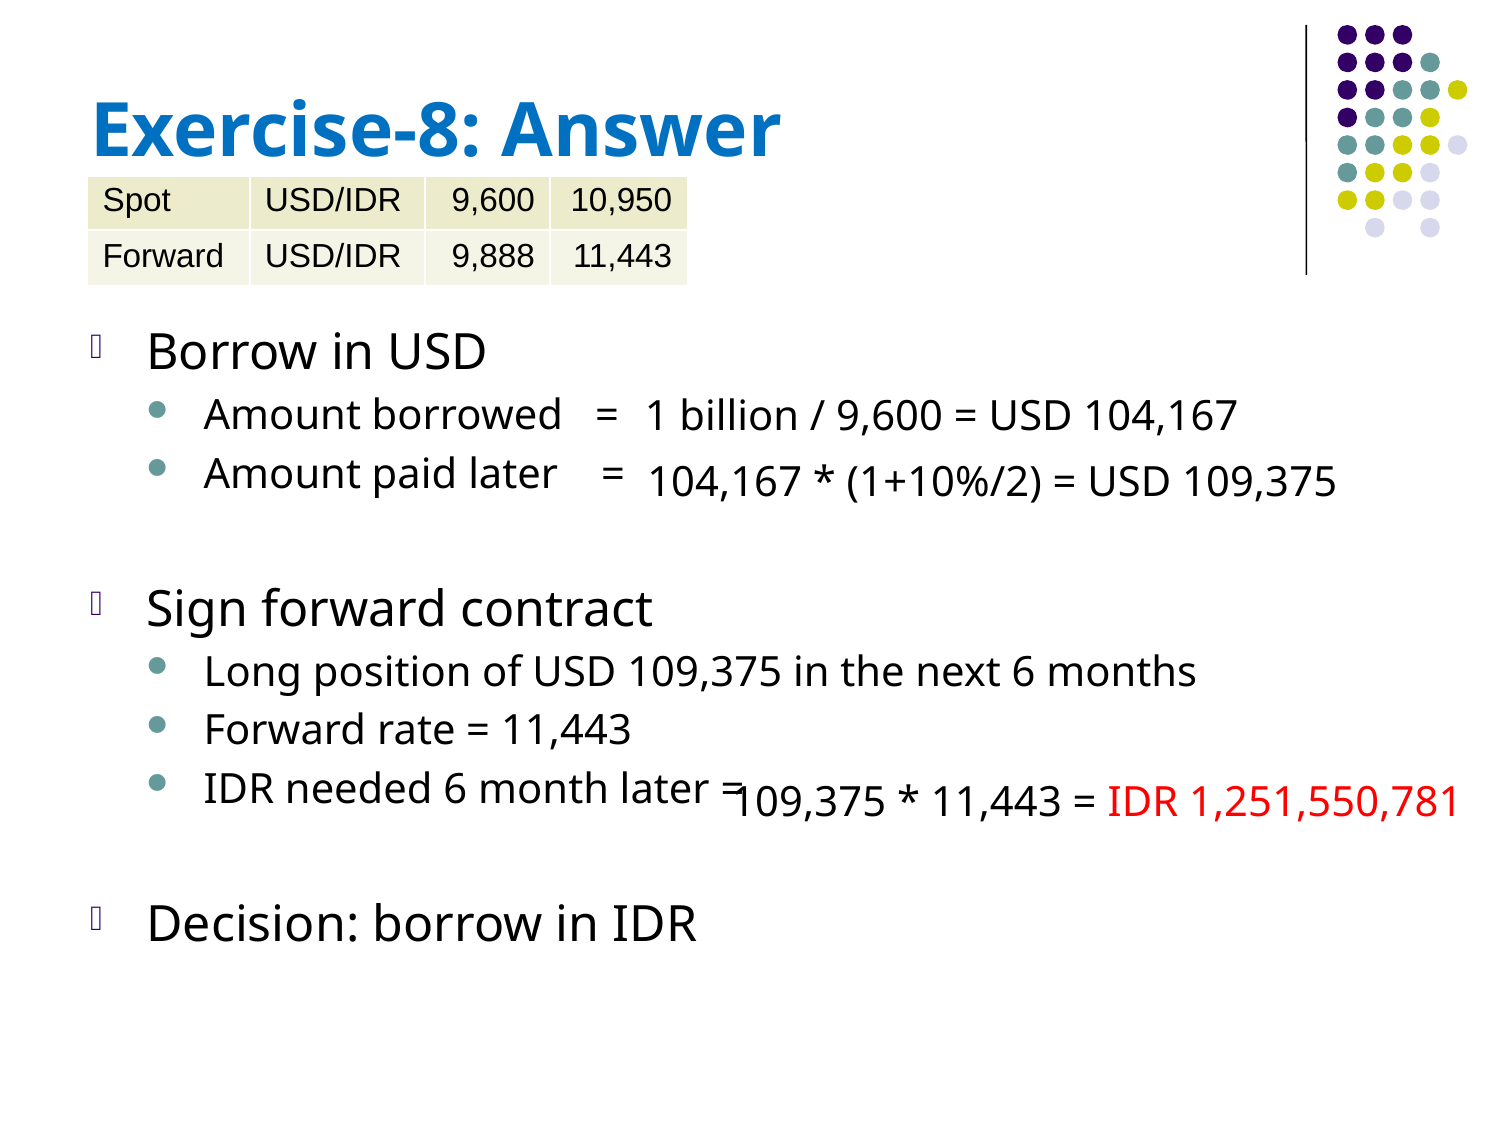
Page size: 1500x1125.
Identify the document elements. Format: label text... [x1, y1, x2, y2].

list Borrow in USD Amount borrowed = Amount paid later = Sign forward contract Long position of USD 109,375 in the next 6 months Forward rate = 11,443 IDR needed 6 month later = Decision: borrow in IDR [74, 312, 1426, 1006]
text_box 1 billion / 9,600 = USD 104,167 [630, 381, 1265, 447]
text_box 109,375 * 11,443 = IDR 1,251,550,781 [716, 766, 1489, 832]
title Exercise-8: Answer [74, 19, 1313, 233]
text_box 104,167 * (1+10%/2) = USD 109,375 [632, 446, 1364, 512]
table_cell 11,443 [551, 233, 687, 285]
table_cell USD/IDR [251, 233, 424, 285]
table_cell Forward [88, 233, 249, 285]
table_cell 9,888 [426, 233, 549, 285]
